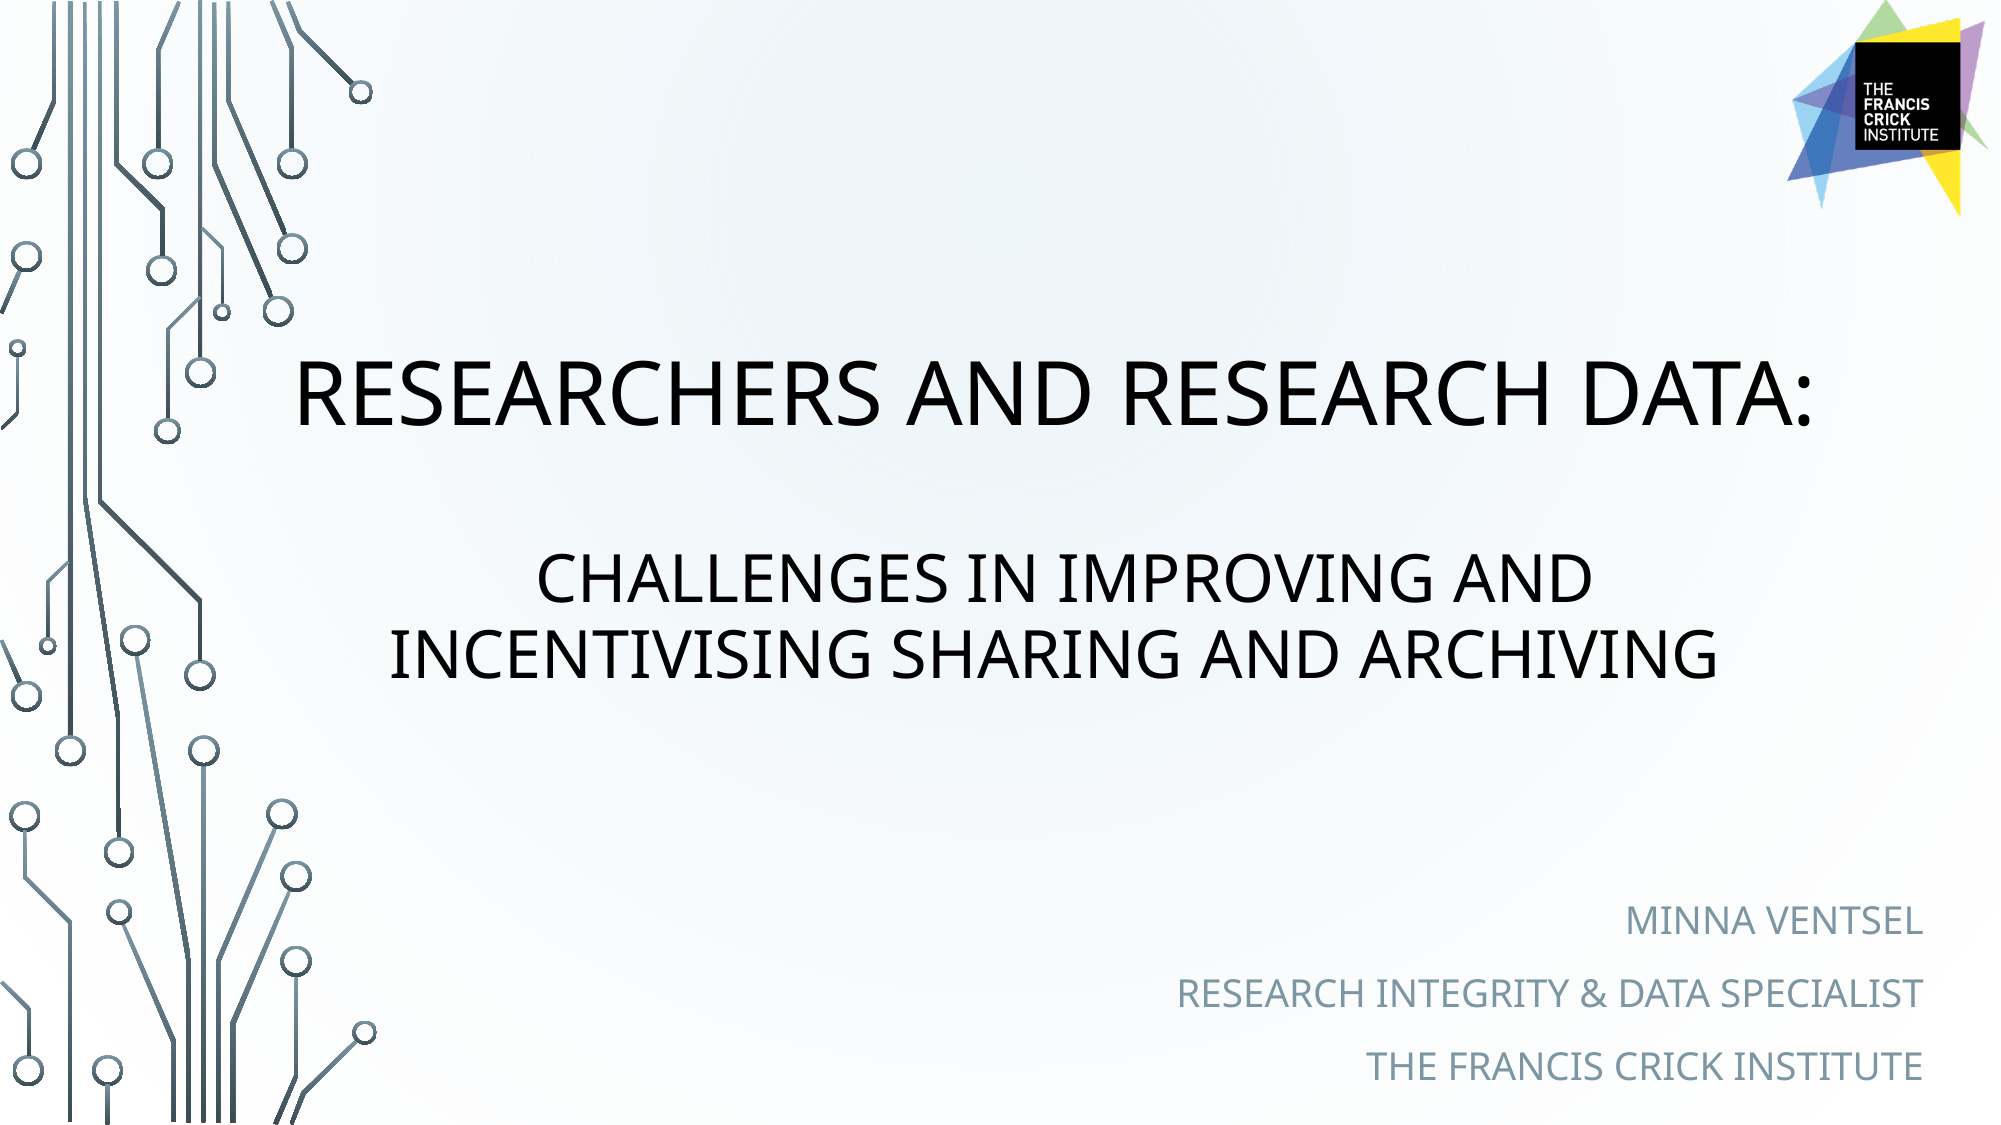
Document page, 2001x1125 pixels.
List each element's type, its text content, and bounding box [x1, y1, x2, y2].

picture [1787, 0, 1988, 218]
title Researchers and research data: challenges in improving and incentivising sharing and archiving [256, 291, 1855, 701]
subtitle Minna Ventsel Research Integrity & Data Specialist The Francis Crick Institute [922, 879, 1939, 1097]
